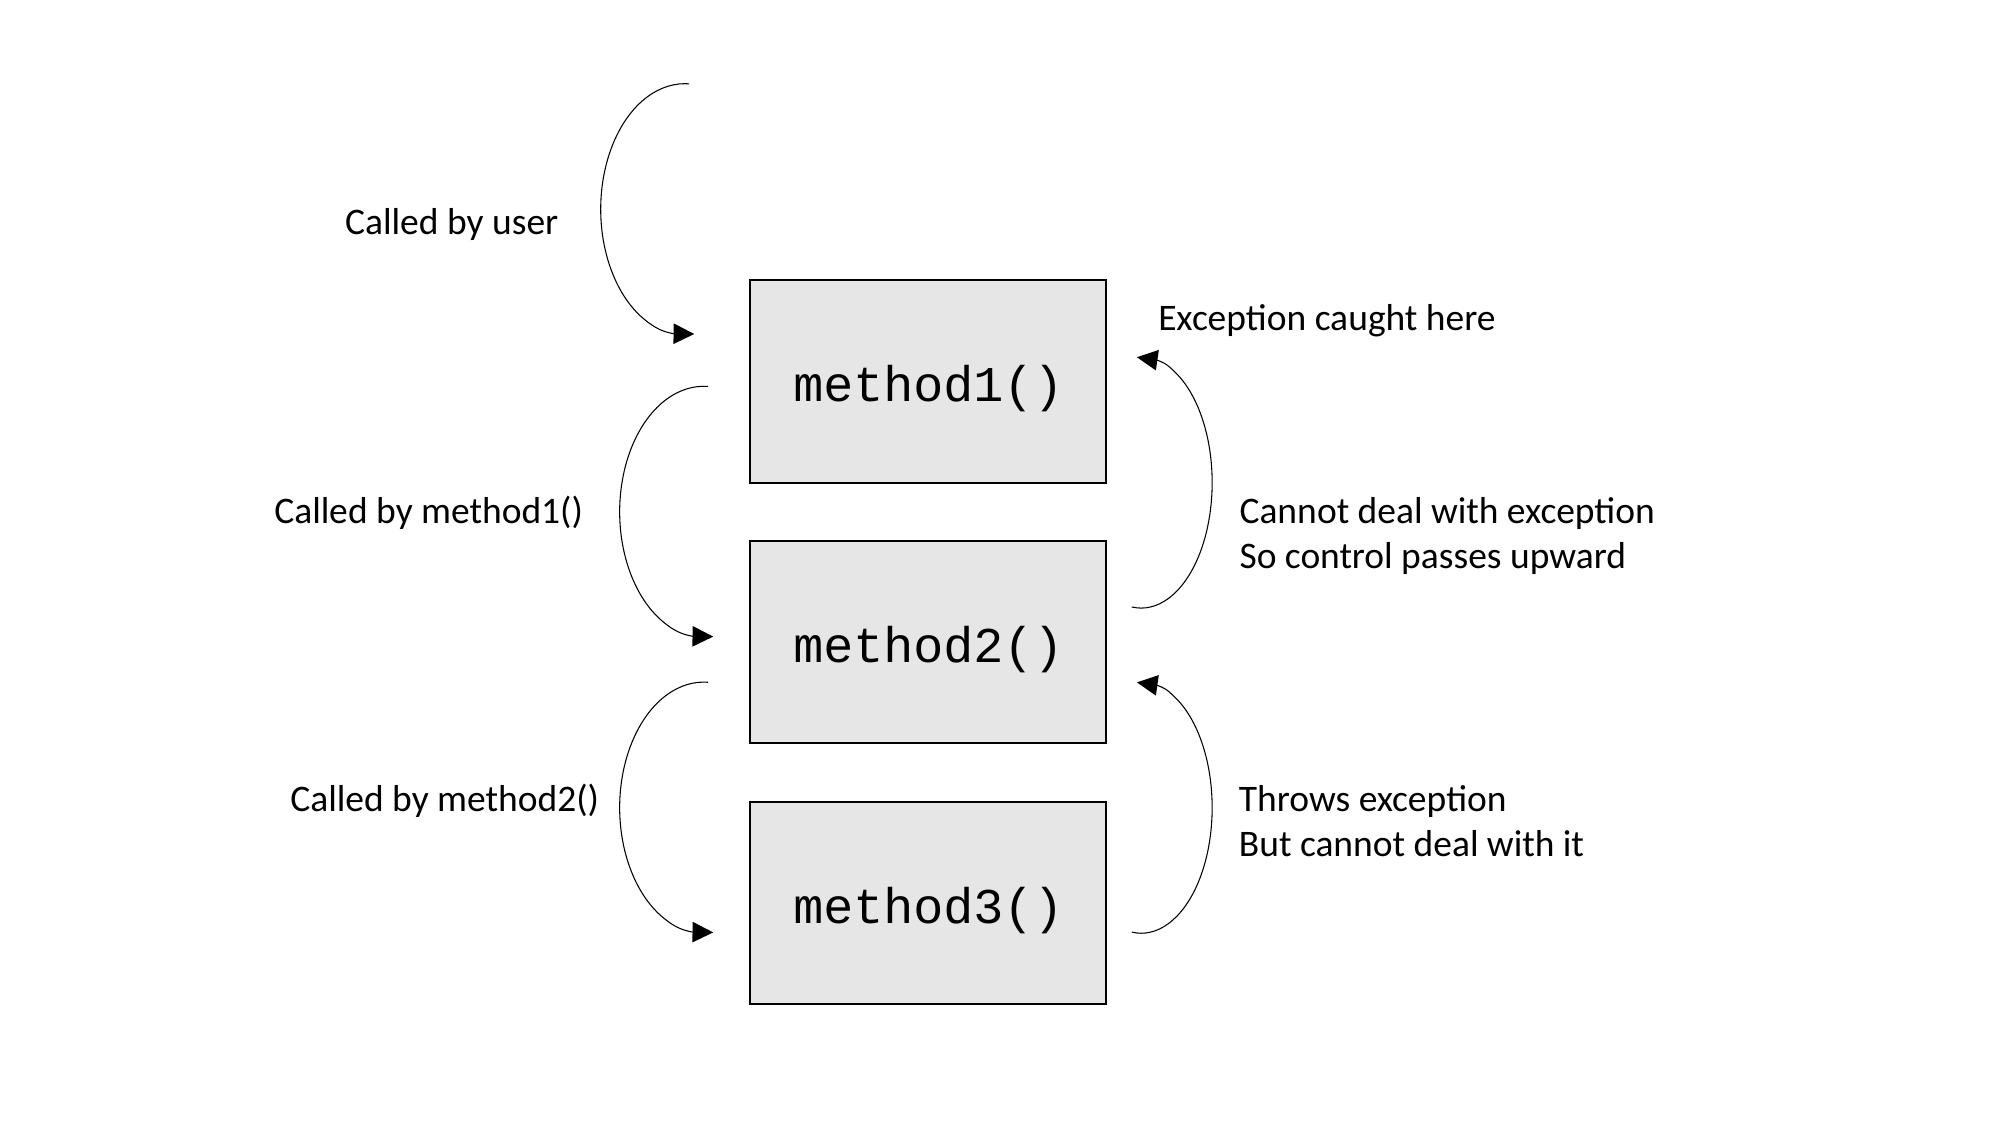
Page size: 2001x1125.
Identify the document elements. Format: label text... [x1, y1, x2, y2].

text_box Cannot deal with exception So control passes upward [1224, 478, 1679, 583]
text_box method2() [749, 540, 1107, 744]
text_box Exception caught here [1143, 285, 1511, 346]
text_box [1131, 675, 1213, 934]
text_box [619, 681, 714, 943]
text_box [1131, 349, 1213, 609]
text_box Called by method1() [259, 478, 599, 538]
text_box method1() [749, 279, 1107, 484]
text_box method3() [749, 801, 1107, 1005]
text_box [600, 83, 695, 345]
text_box Throws exception But cannot deal with it [1224, 766, 1600, 872]
text_box [619, 385, 714, 647]
text_box Called by method2() [275, 766, 615, 827]
text_box Called by user [330, 189, 574, 250]
